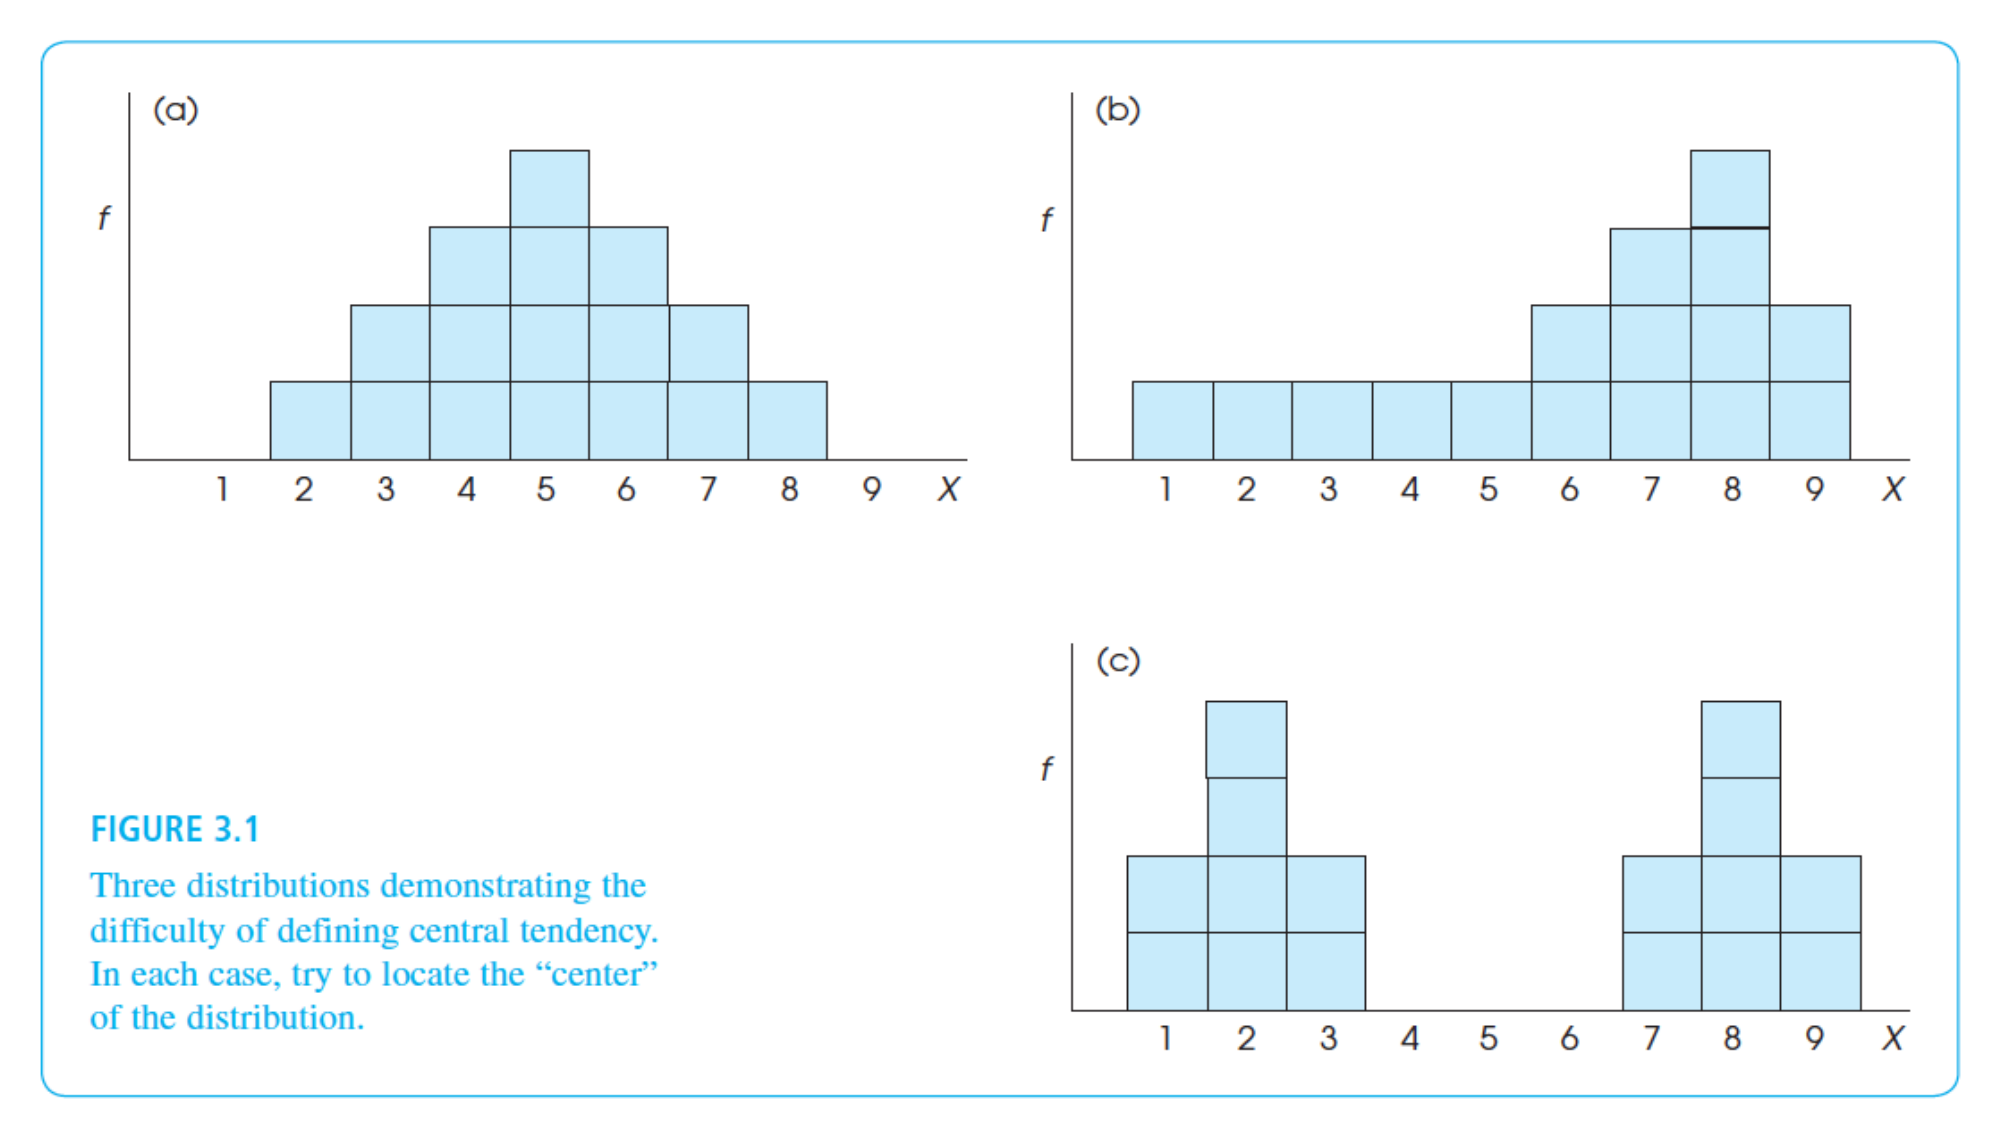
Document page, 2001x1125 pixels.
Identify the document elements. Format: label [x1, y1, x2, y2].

list [0, 0, 2000, 1125]
